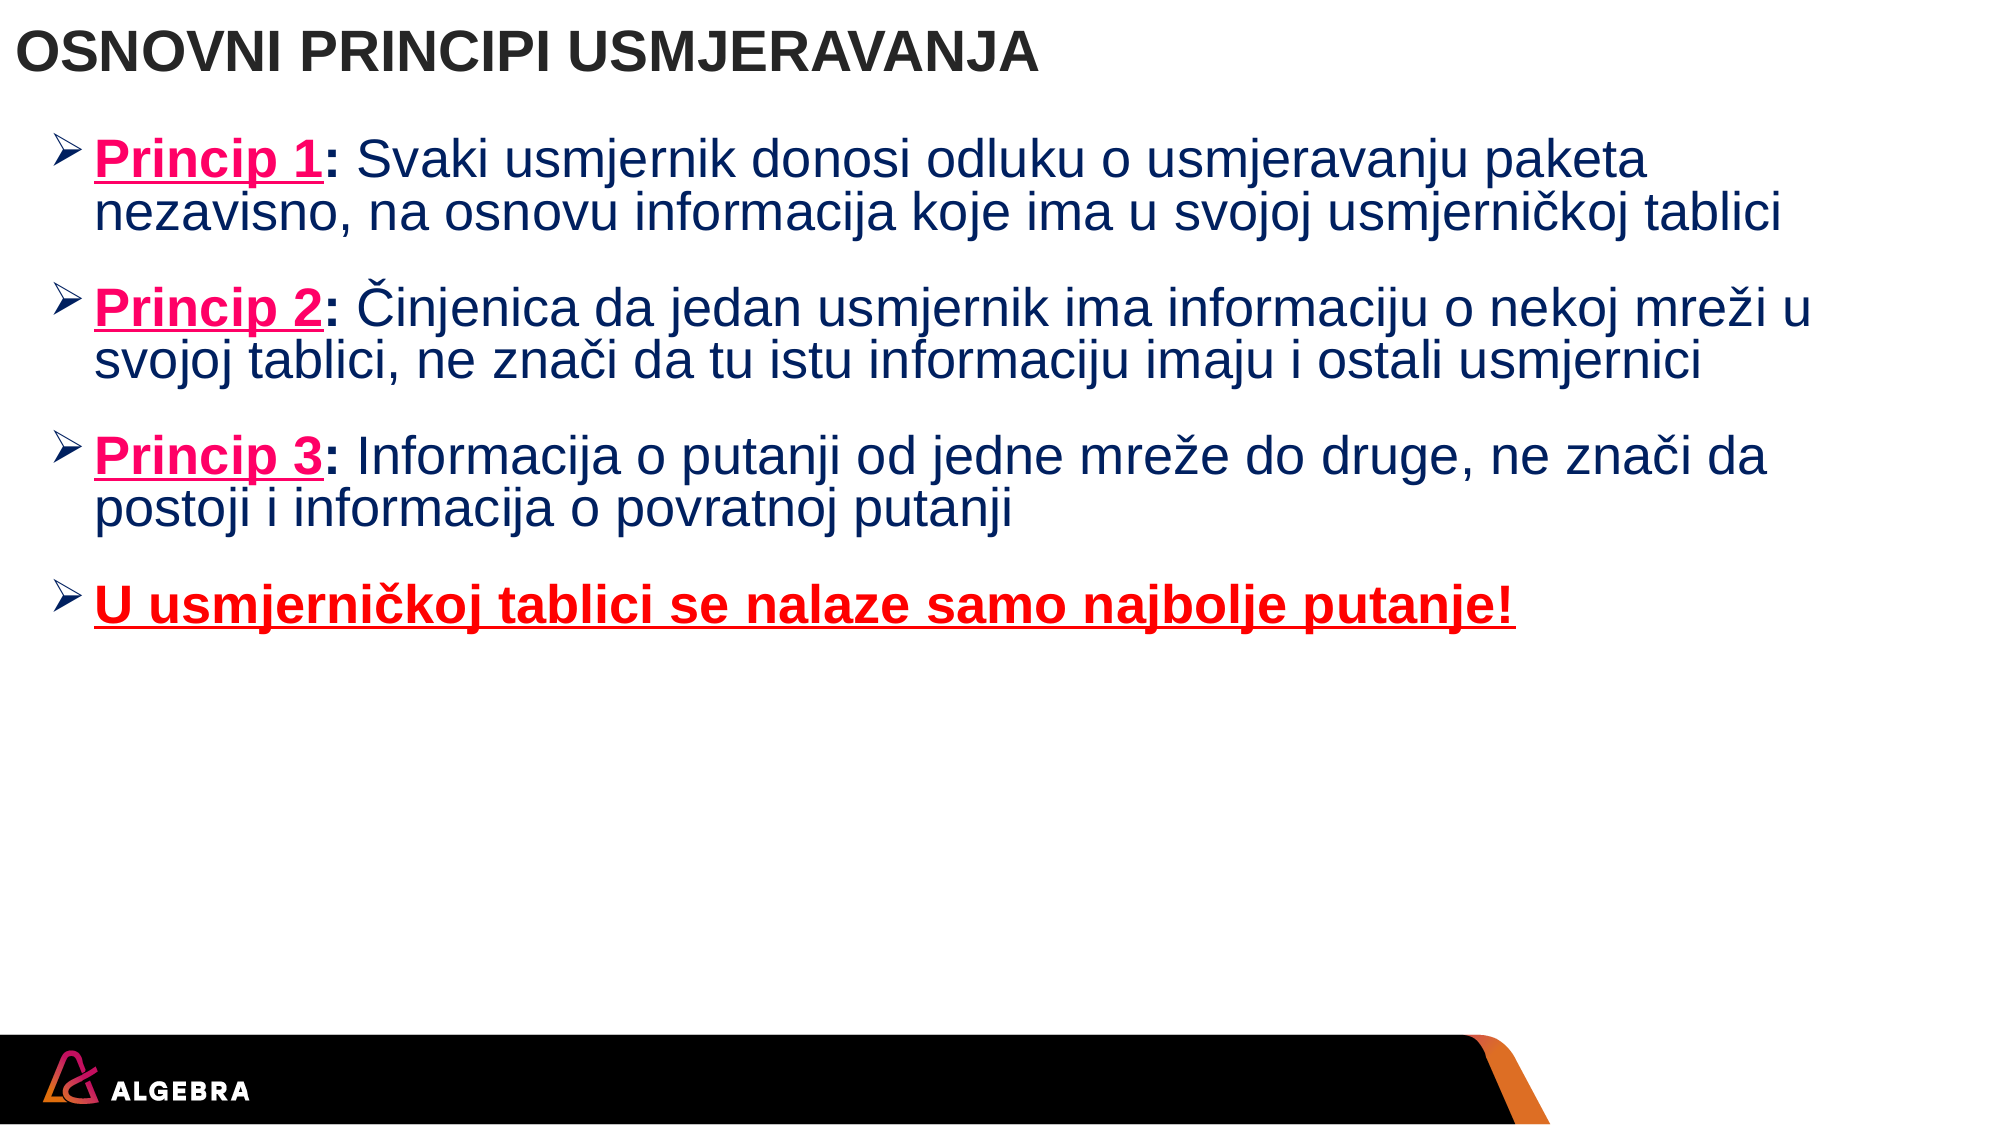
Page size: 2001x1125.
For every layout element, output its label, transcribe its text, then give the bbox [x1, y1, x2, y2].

picture [0, 1034, 1733, 1125]
title OSNOVNI PRINCIPI USMJERAVANJA [0, 0, 1304, 107]
text_box Princip 1: Svaki usmjernik donosi odluku o usmjeravanju paketa nezavisno, na osnovu informacija koje ima u svojoj usmjerničkoj tablici Princip 2: Činjenica da jedan usmjernik ima informaciju o nekoj mreži u svojoj tablici, ne znači da tu istu informaciju imaju i ostali usmjernici Princip 3: Informacija o putanji od jedne mreže do druge, ne znači da postoji i informacija o povratnoj putanji U usmjerničkoj tablici se nalaze samo najbolje putanje! [34, 128, 1906, 934]
